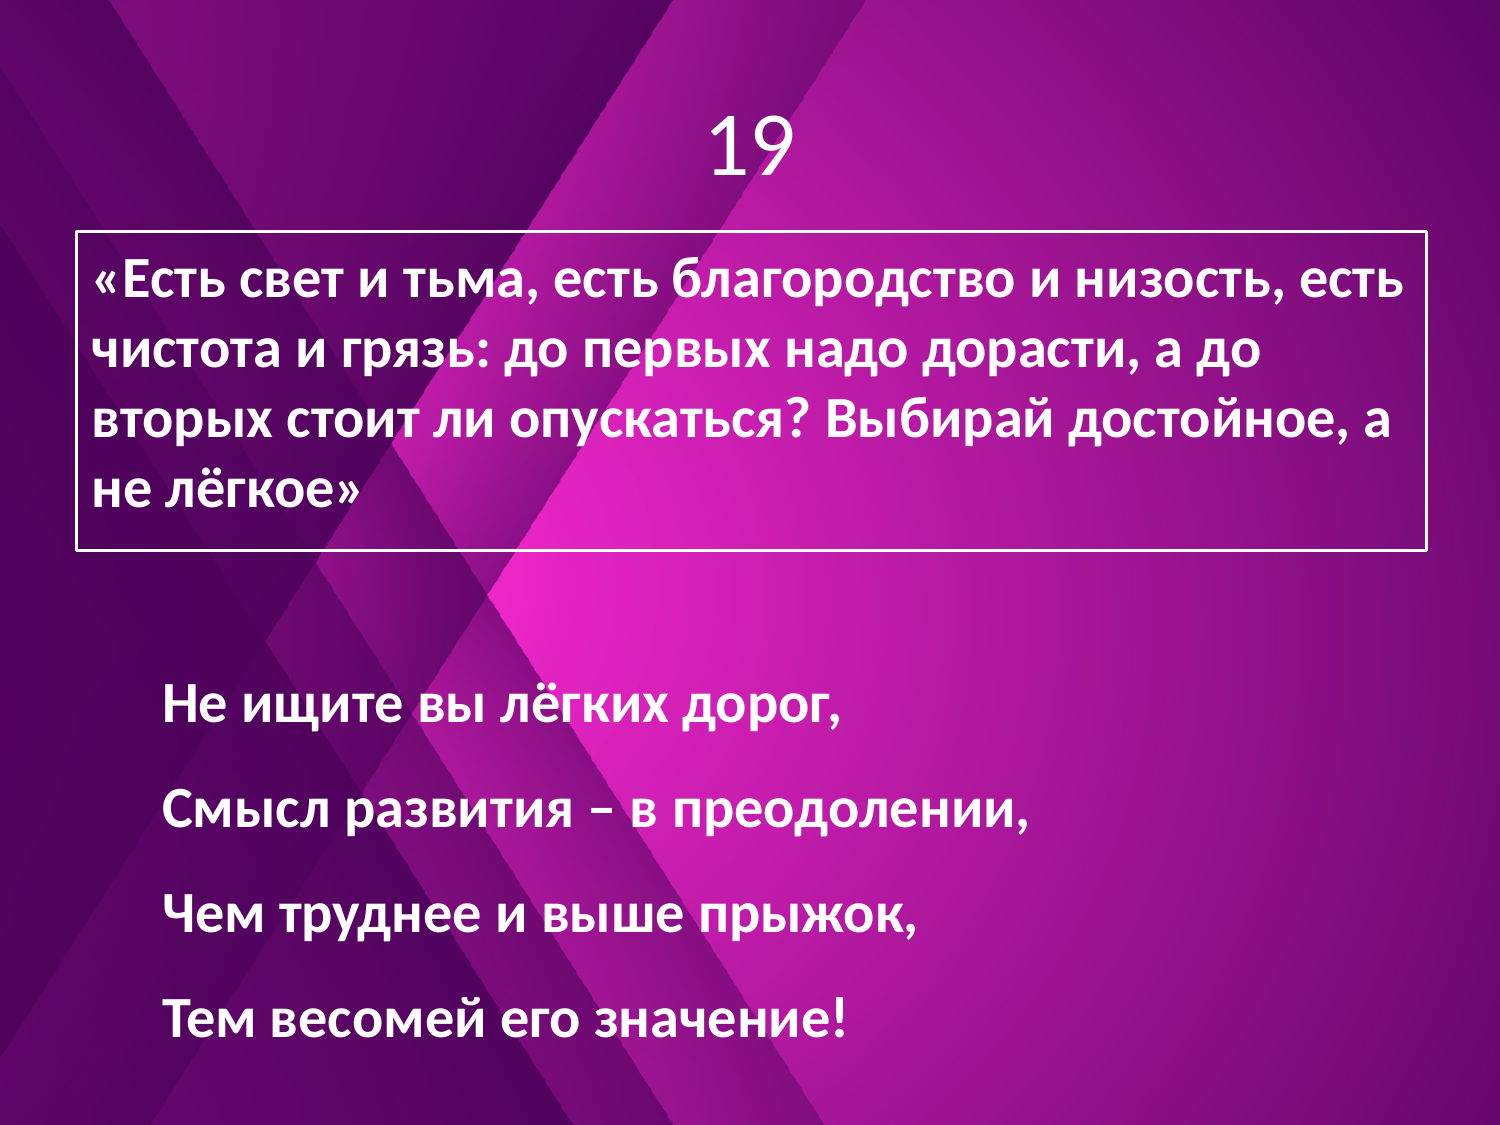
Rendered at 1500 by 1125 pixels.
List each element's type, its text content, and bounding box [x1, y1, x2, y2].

text_box Не ищите вы лёгких дорог, Смысл развития – в преодолении, Чем труднее и выше прыжок, Тем весомей его значение! [147, 621, 1412, 1056]
title 19 [75, 45, 1425, 233]
list «Есть свет и тьма, есть благородство и низость, есть чистота и грязь: до первых надо дорасти, а до вторых стоит ли опускаться? Выбирай достойное, а не лёгкое» [76, 231, 1427, 551]
picture [0, 0, 1500, 1125]
